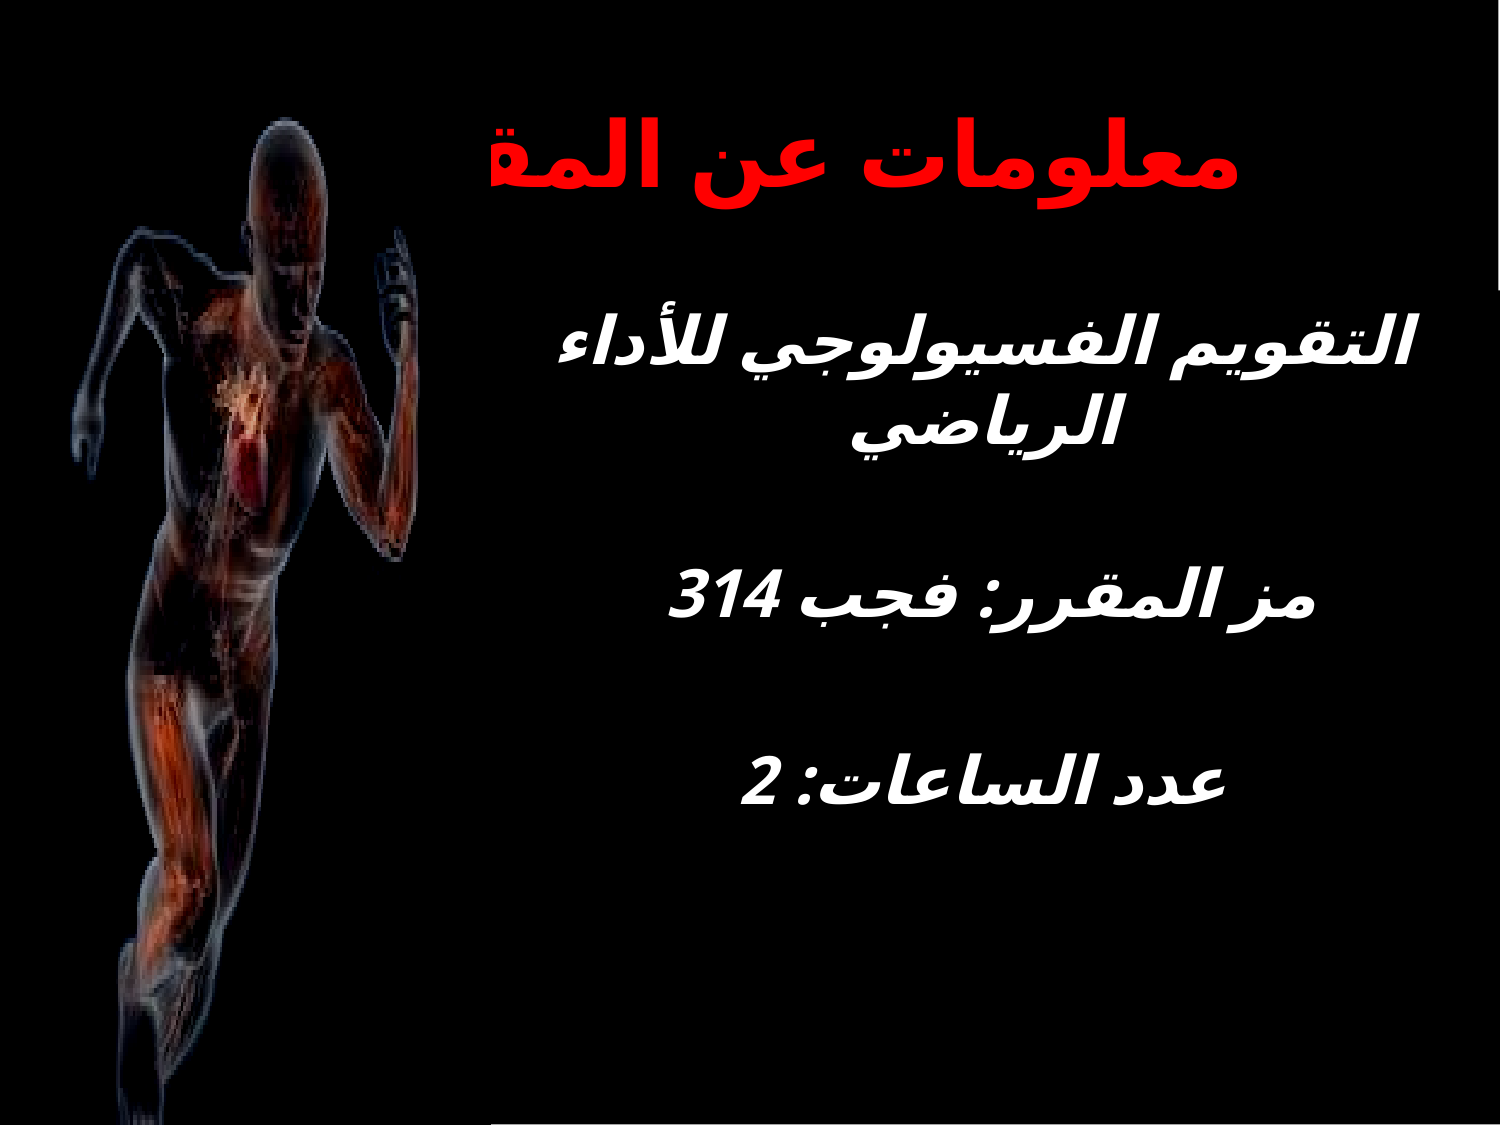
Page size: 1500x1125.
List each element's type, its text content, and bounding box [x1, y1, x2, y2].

subtitle التقويم الفسيولوجي للأداء الرياضي مز المقرر: فجب 314 عدد الساعات: 2 [495, 290, 1500, 1125]
title معلومات عن المقرر [492, 0, 1499, 290]
picture [0, 0, 491, 1125]
